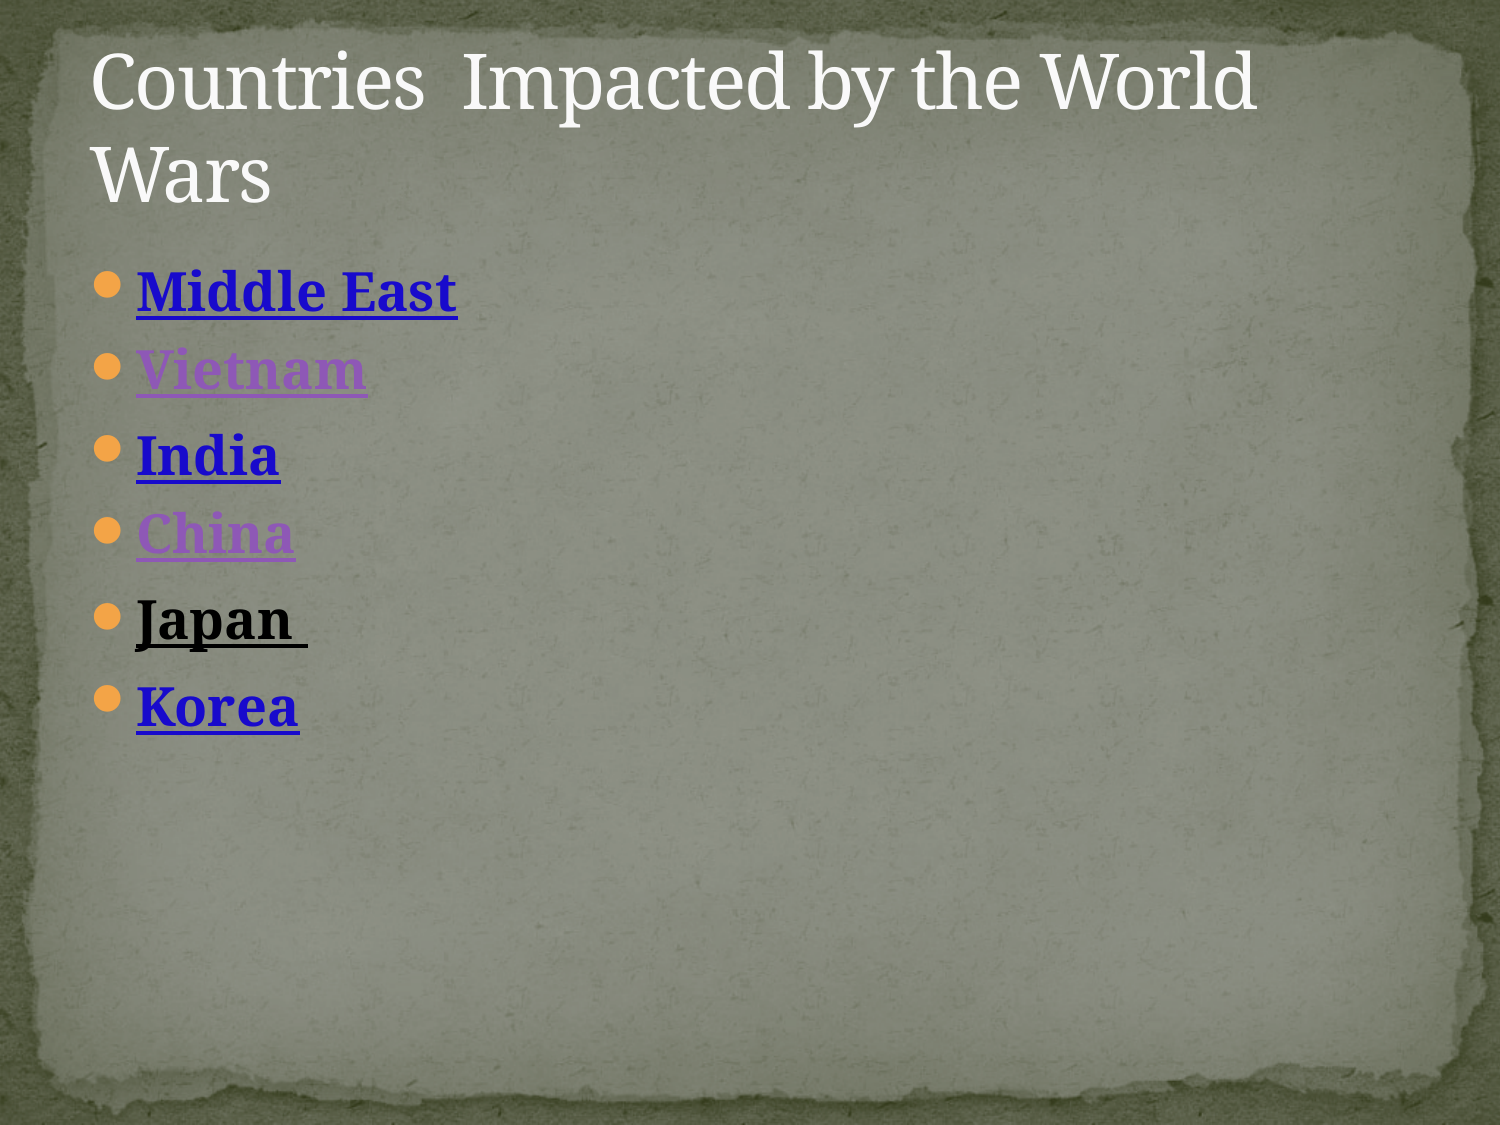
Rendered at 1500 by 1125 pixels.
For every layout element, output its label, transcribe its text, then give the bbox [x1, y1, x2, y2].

list Middle East Vietnam India China Japan Korea [74, 249, 1426, 1001]
title Countries Impacted by the World Wars [74, 24, 1425, 225]
